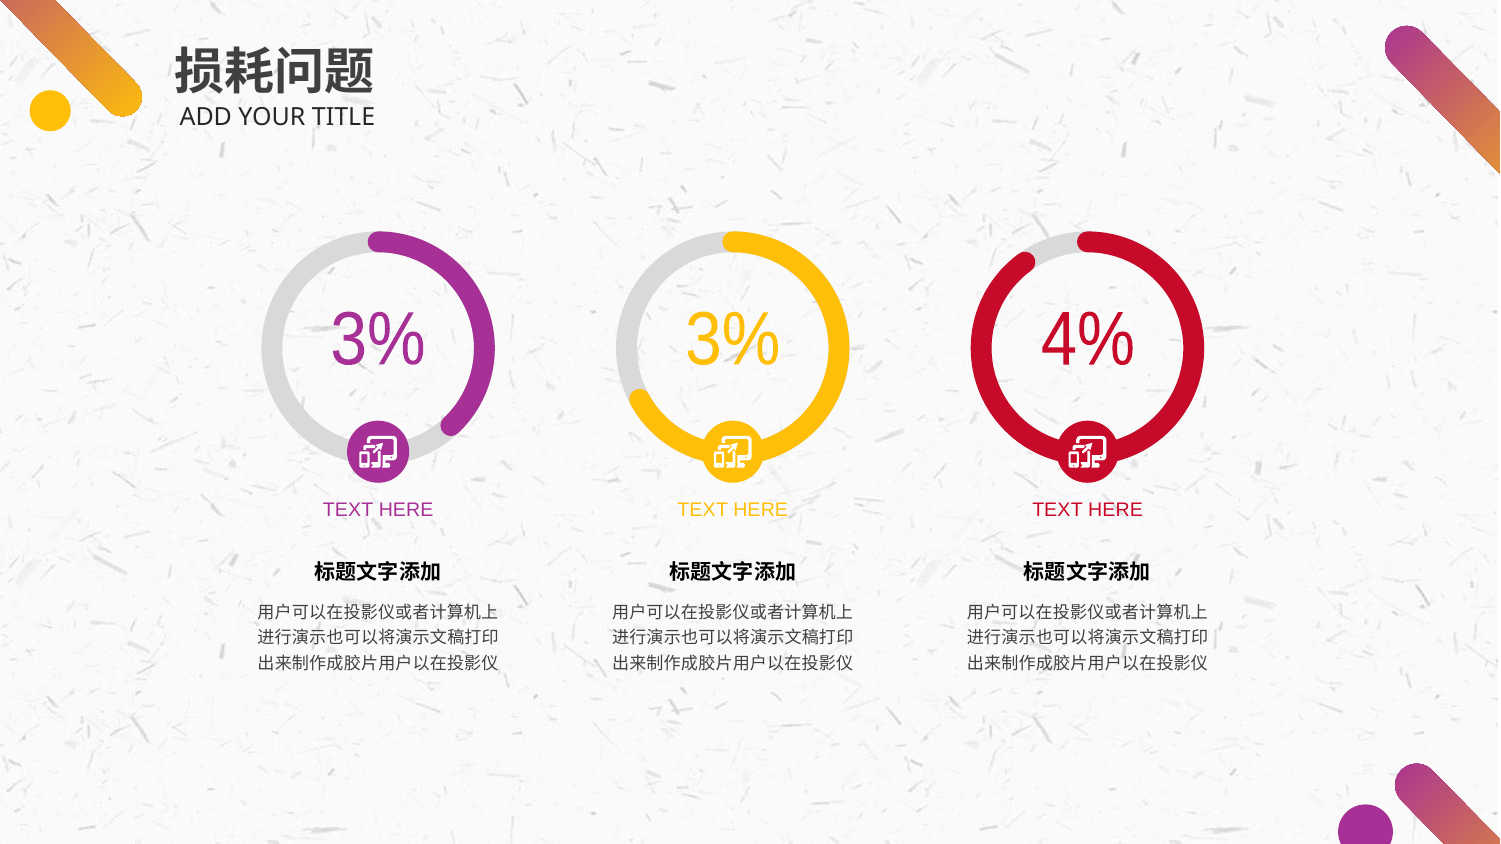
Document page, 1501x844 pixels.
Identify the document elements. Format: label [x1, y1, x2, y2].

text_box [241, 546, 515, 683]
text_box [980, 241, 1195, 521]
picture [0, 0, 1498, 844]
text_box [951, 546, 1224, 683]
text_box [596, 546, 870, 683]
text_box [271, 241, 485, 521]
text_box [159, 32, 521, 140]
text_box [626, 241, 840, 521]
